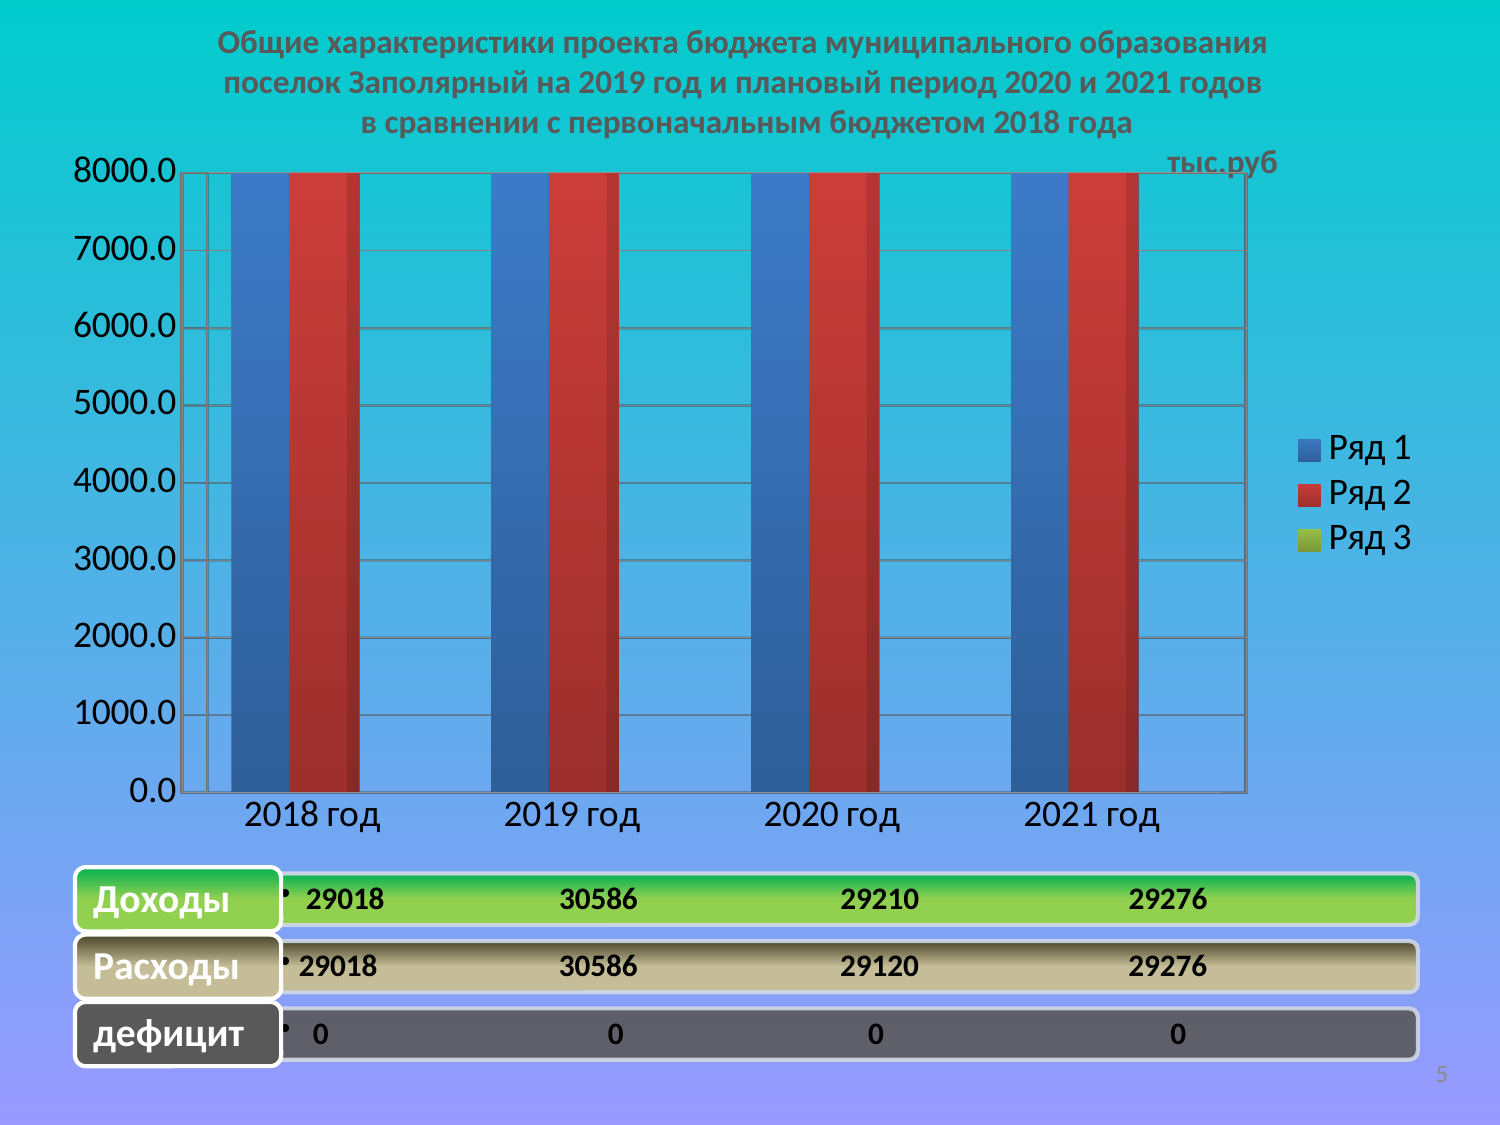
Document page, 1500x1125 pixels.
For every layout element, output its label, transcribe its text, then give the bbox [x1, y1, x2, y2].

slide_number 5 [1113, 1042, 1464, 1103]
chart [34, 140, 1437, 851]
title Общие характеристики проекта бюджета муниципального образования поселок Заполярный на 2019 год и плановый период 2020 и 2021 годов в сравнении с первоначальным бюджетом 2018 года тыс.руб [64, 0, 1430, 139]
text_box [74, 866, 1430, 1067]
